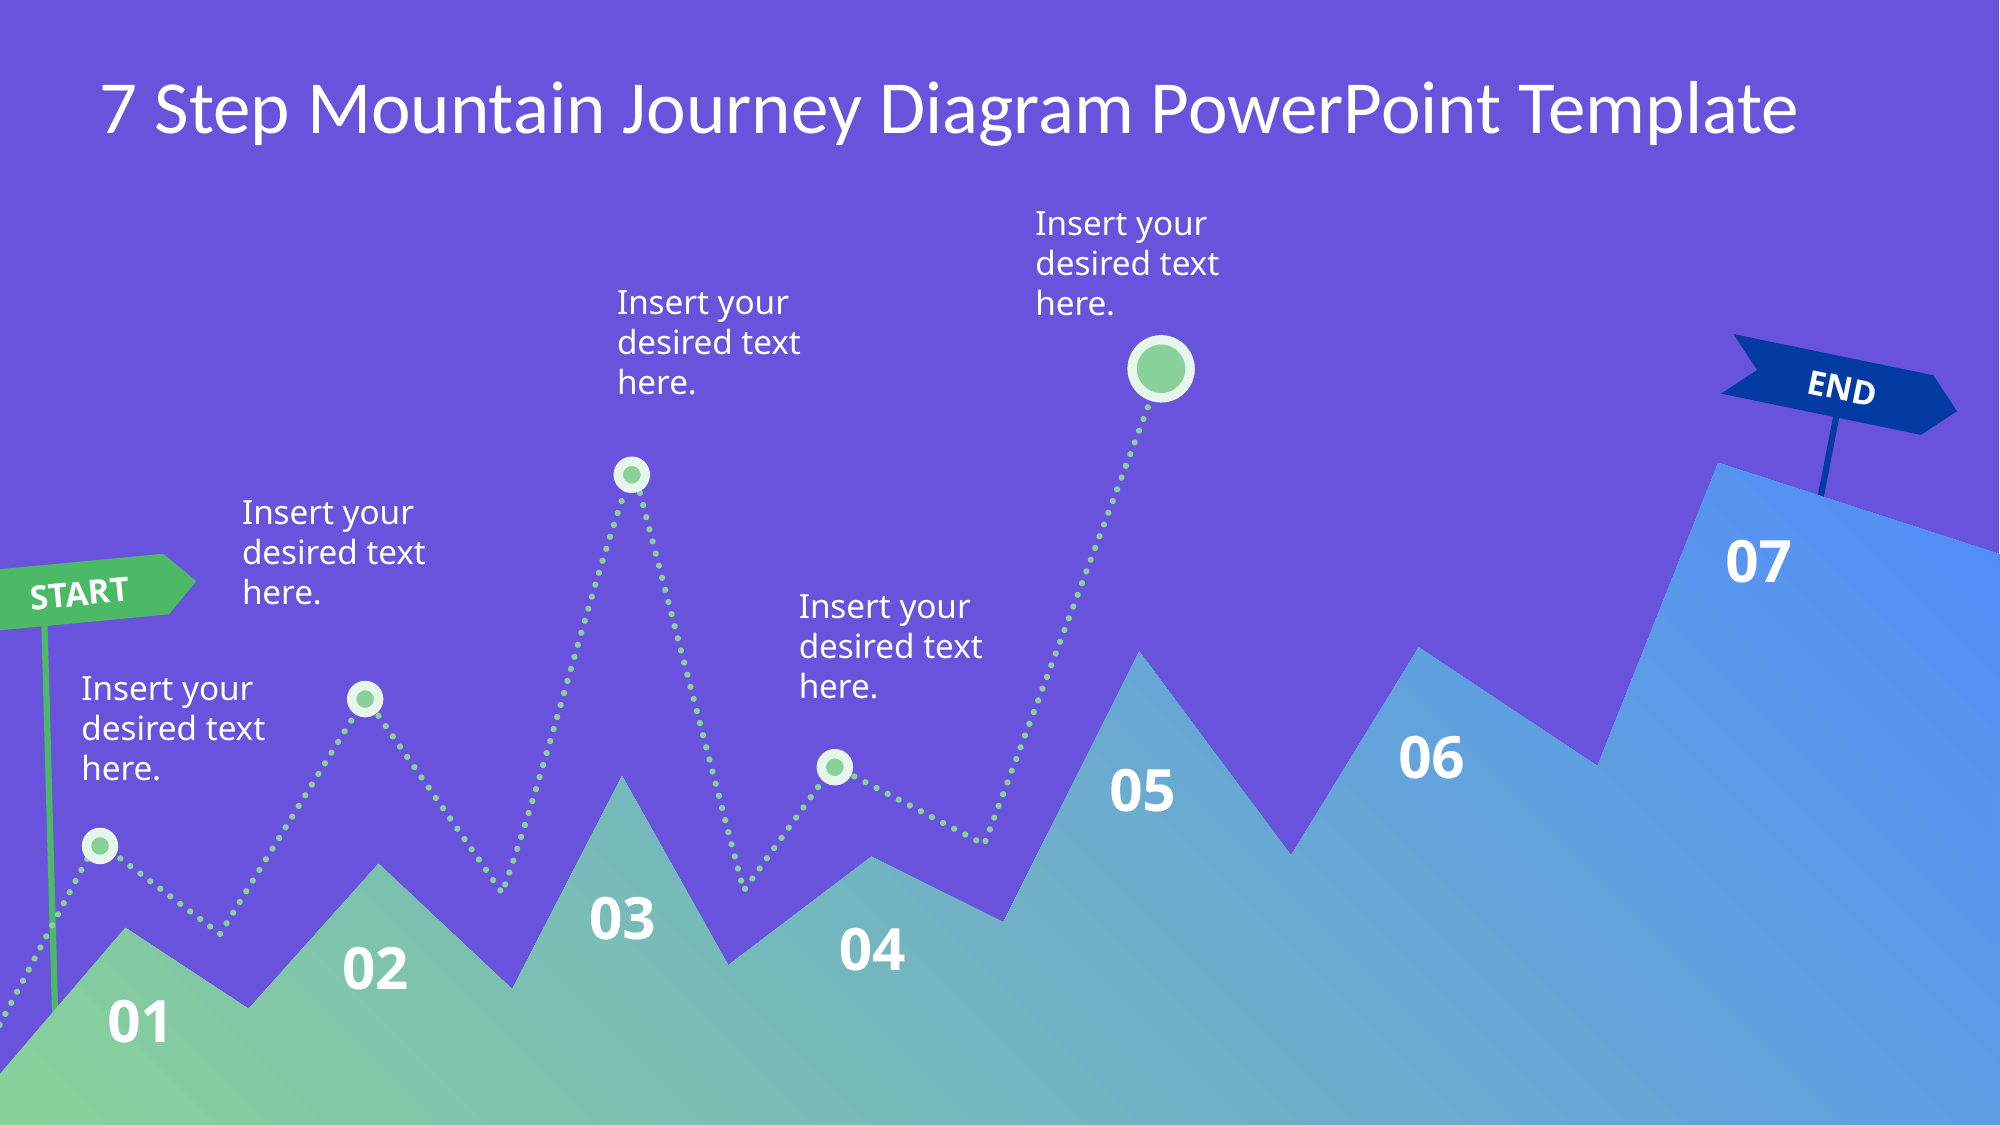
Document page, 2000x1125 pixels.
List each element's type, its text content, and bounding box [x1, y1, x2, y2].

text_box Insert your desired text here. [144, 659, 336, 795]
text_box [0, 553, 139, 1026]
text_box Insert your desired text here. [242, 483, 516, 619]
text_box 07 [1710, 545, 1807, 602]
text_box Insert your desired text here. [1035, 194, 1309, 330]
text_box 04 [823, 904, 921, 990]
text_box [616, 459, 648, 491]
text_box [349, 683, 381, 715]
text_box 06 [1383, 712, 1480, 798]
text_box [819, 751, 851, 783]
text_box [0, 485, 2000, 1125]
text_box 03 [574, 873, 671, 959]
text_box 02 [327, 924, 424, 1009]
text_box 05 [1094, 745, 1191, 831]
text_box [1712, 355, 1948, 538]
text_box 01 [92, 976, 189, 1062]
text_box [1129, 337, 1193, 400]
title 7 Step Mountain Journey Diagram PowerPoint Template [99, 45, 1900, 162]
text_box [144, 386, 1151, 943]
text_box Insert your desired text here. [798, 577, 1000, 713]
text_box Insert your desired text here. [617, 274, 891, 409]
